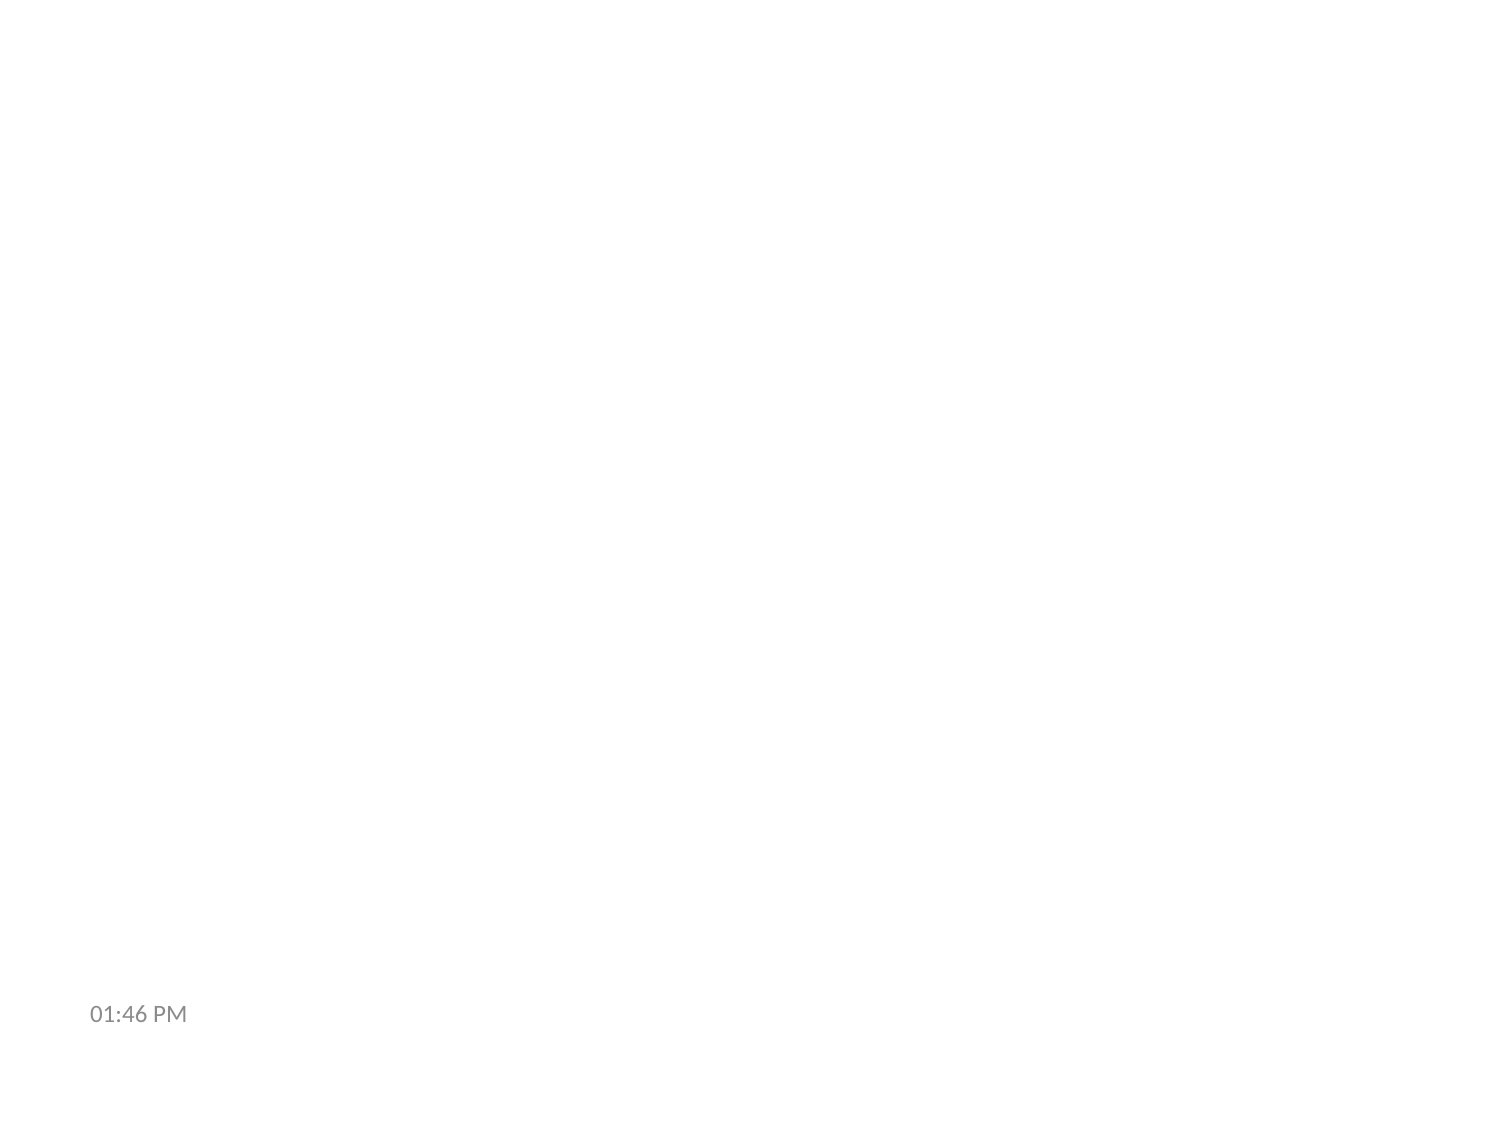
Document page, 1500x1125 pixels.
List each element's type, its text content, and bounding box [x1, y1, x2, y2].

text_box 3:35 PM [75, 982, 425, 1043]
